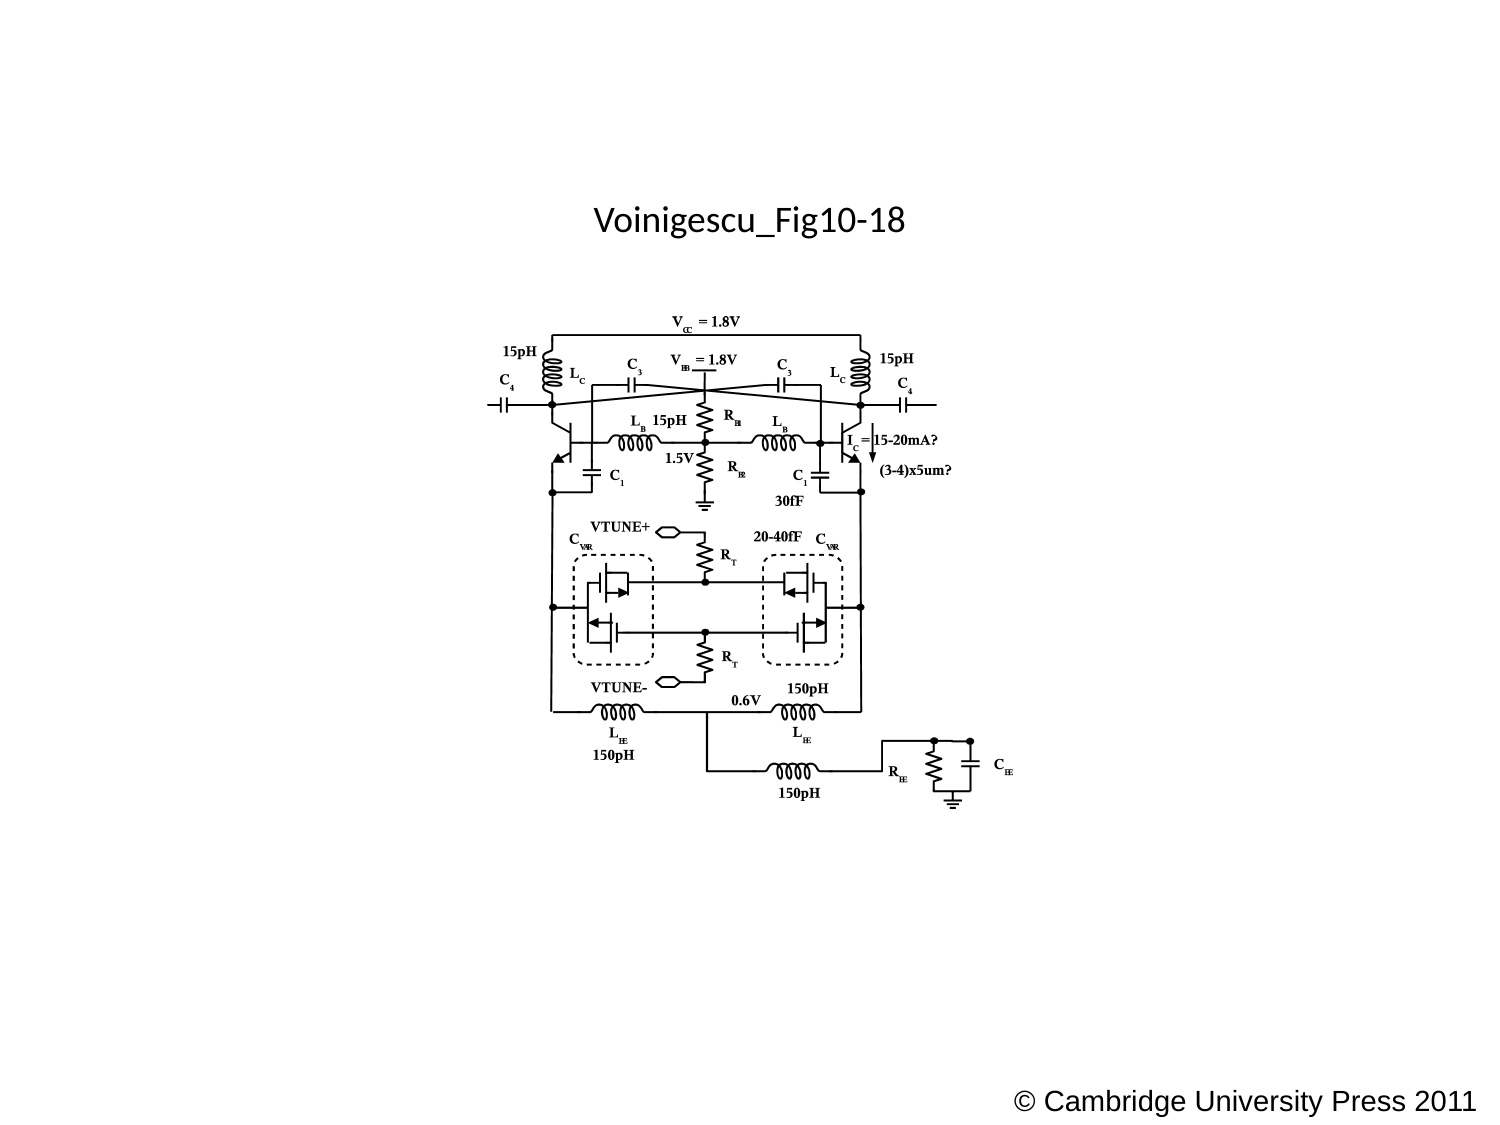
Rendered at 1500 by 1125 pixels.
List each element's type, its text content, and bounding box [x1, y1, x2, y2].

text_box © Cambridge University Press 2011 [907, 1074, 1493, 1125]
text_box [487, 187, 1013, 809]
